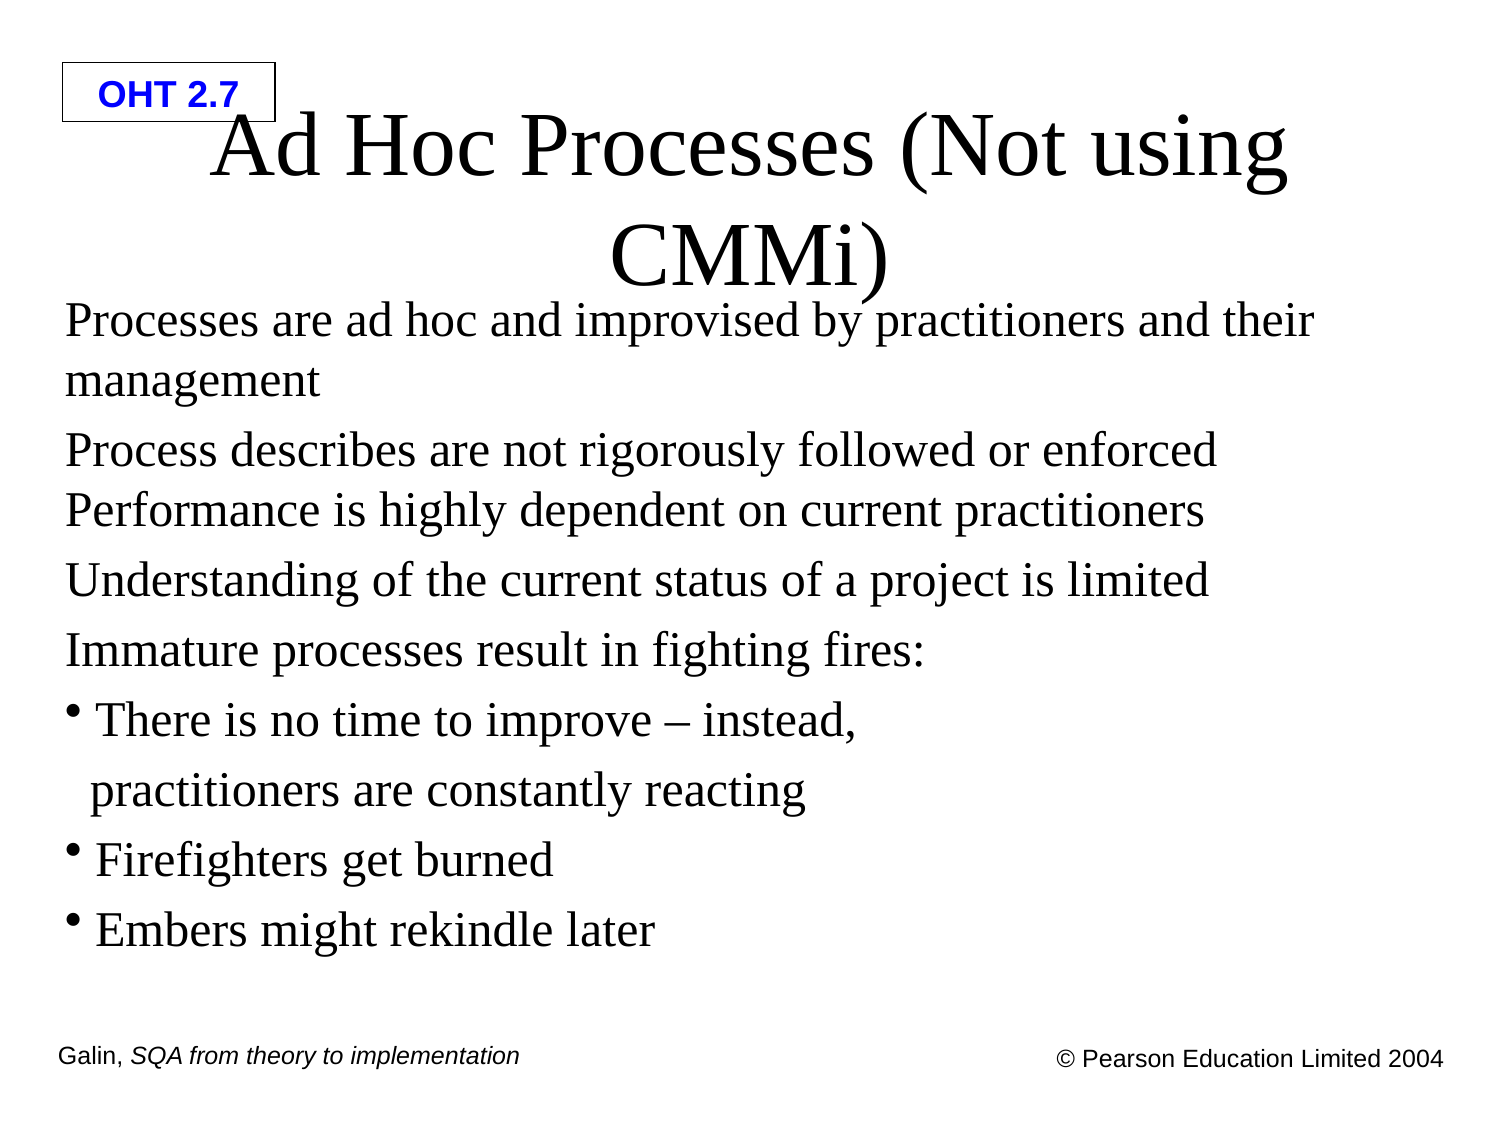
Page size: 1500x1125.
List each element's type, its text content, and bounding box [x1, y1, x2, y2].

title Ad Hoc Processes (Not using CMMi) [112, 99, 1388, 288]
list Processes are ad hoc and improvised by practitioners and their management Process describes are not rigorously followed or enforced Performance is highly dependent on current practitioners Understanding of the current status of a project is limited Immature processes result in fighting fires: There is no time to improve – instead, practitioners are constantly reacting Firefighters get burned Embers might rekindle later [49, 278, 1438, 988]
